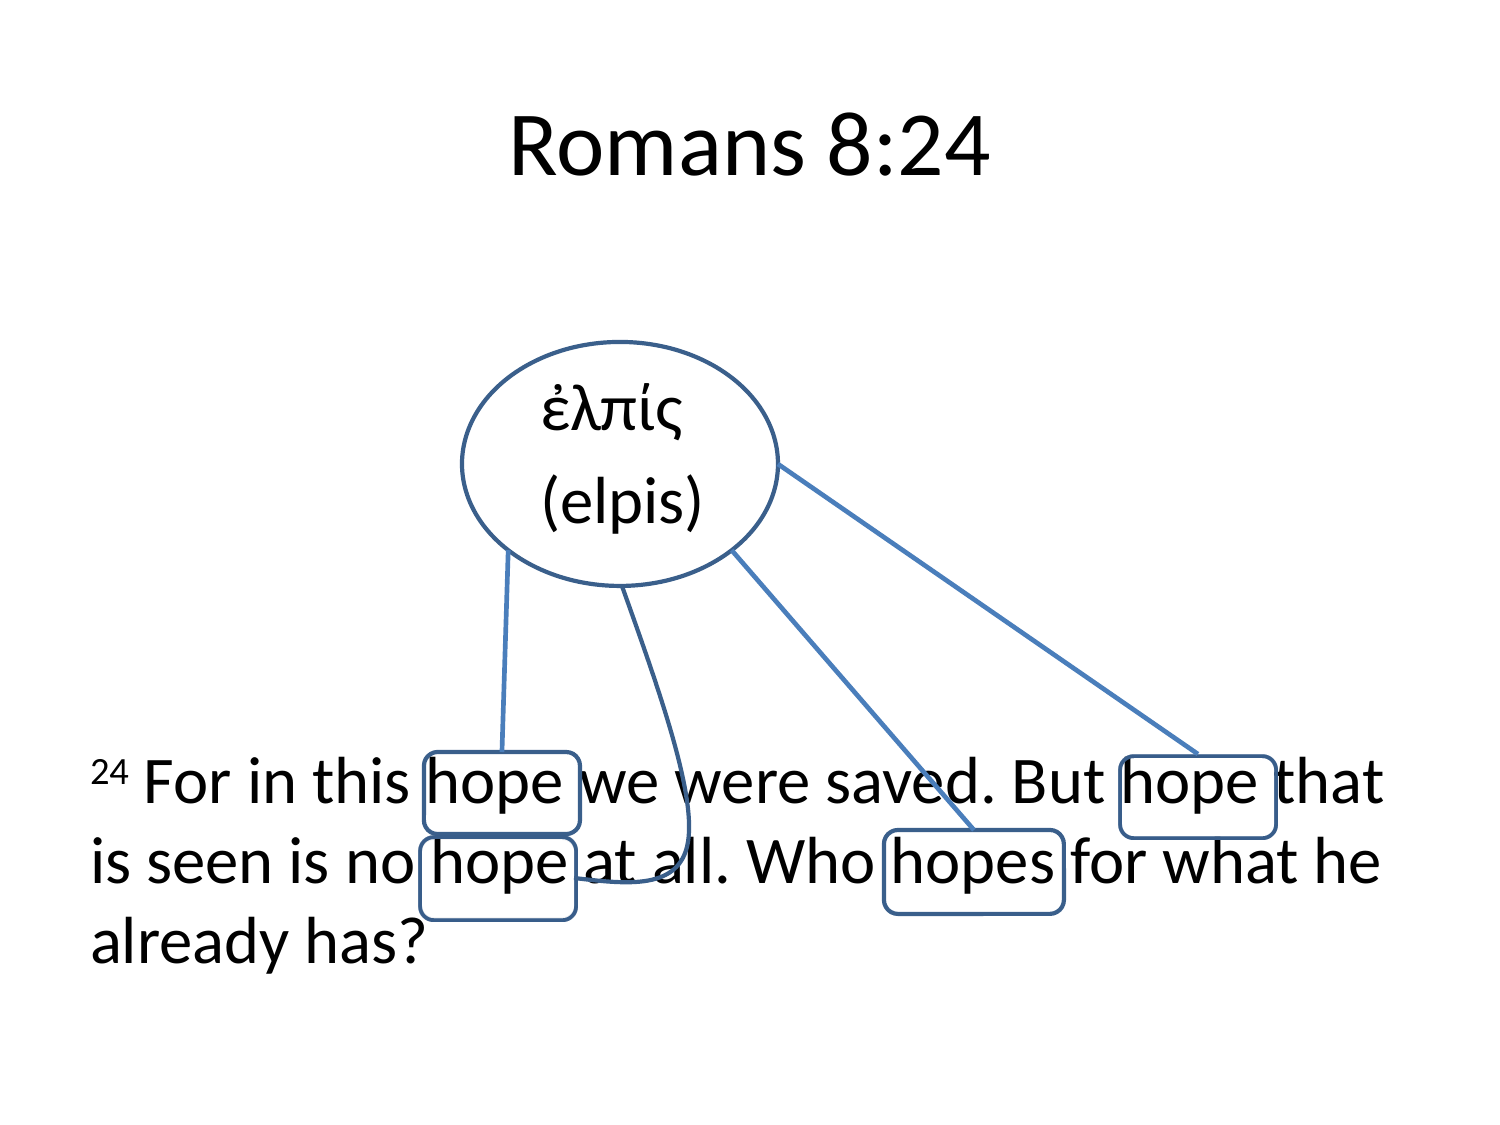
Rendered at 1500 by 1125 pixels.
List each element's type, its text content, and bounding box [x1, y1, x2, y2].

text_box [881, 827, 1067, 917]
picture [417, 835, 579, 923]
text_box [777, 463, 1199, 755]
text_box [501, 549, 509, 753]
picture [1117, 753, 1279, 841]
text_box [421, 749, 583, 834]
text_box [580, 585, 692, 885]
list ἐλπίς (elpis) 24 For in this hope we were saved. But hope that is seen is no hope at all. Who hopes for what he already has? [75, 262, 1425, 1005]
title Romans 8:24 [75, 45, 1425, 233]
text_box [459, 339, 781, 589]
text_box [731, 550, 975, 831]
